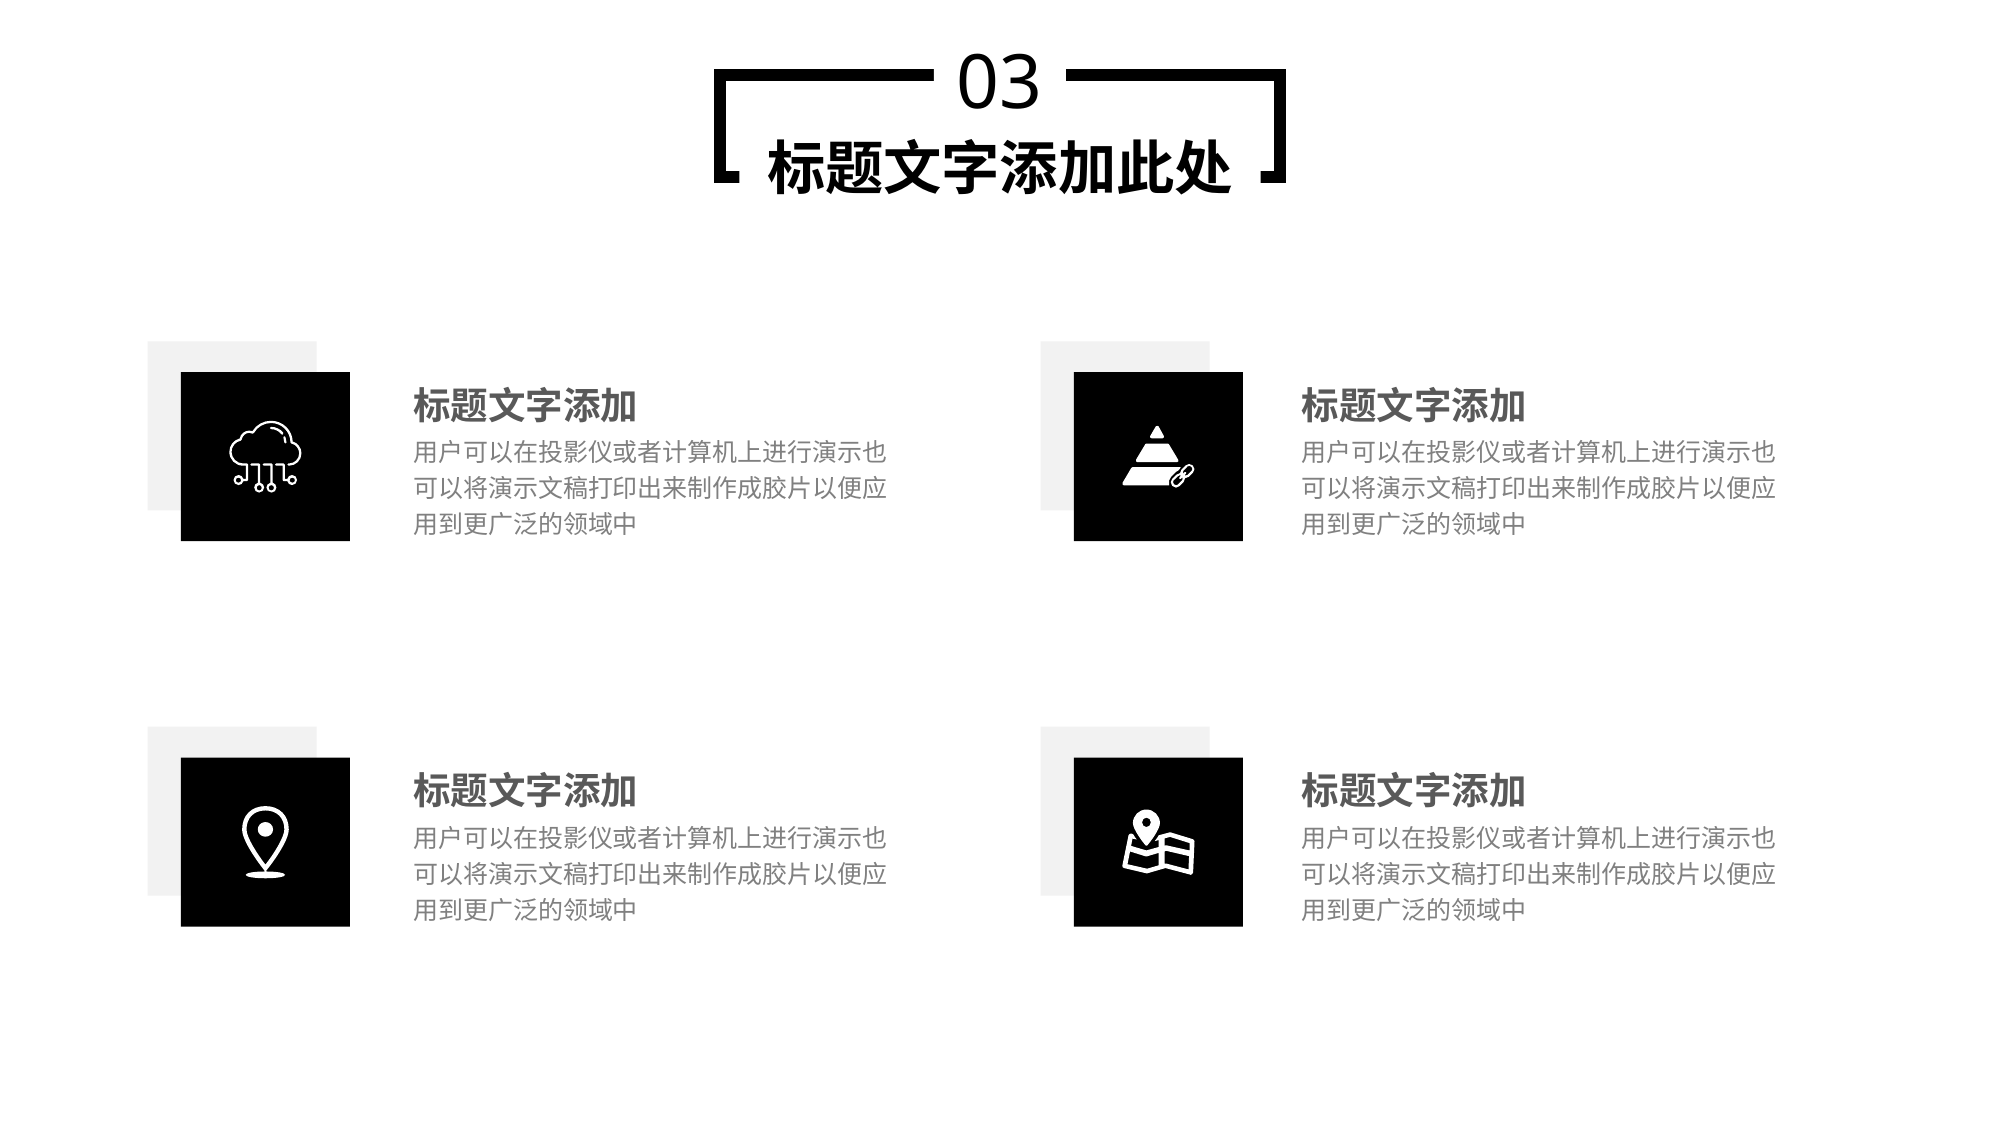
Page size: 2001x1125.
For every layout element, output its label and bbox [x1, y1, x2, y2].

text_box [1040, 341, 1244, 542]
text_box [1287, 365, 1796, 548]
text_box [147, 341, 350, 542]
text_box [1040, 726, 1244, 927]
text_box [719, 26, 1280, 210]
text_box [398, 751, 908, 934]
text_box [398, 365, 908, 548]
text_box [147, 726, 350, 927]
text_box [1287, 751, 1796, 934]
